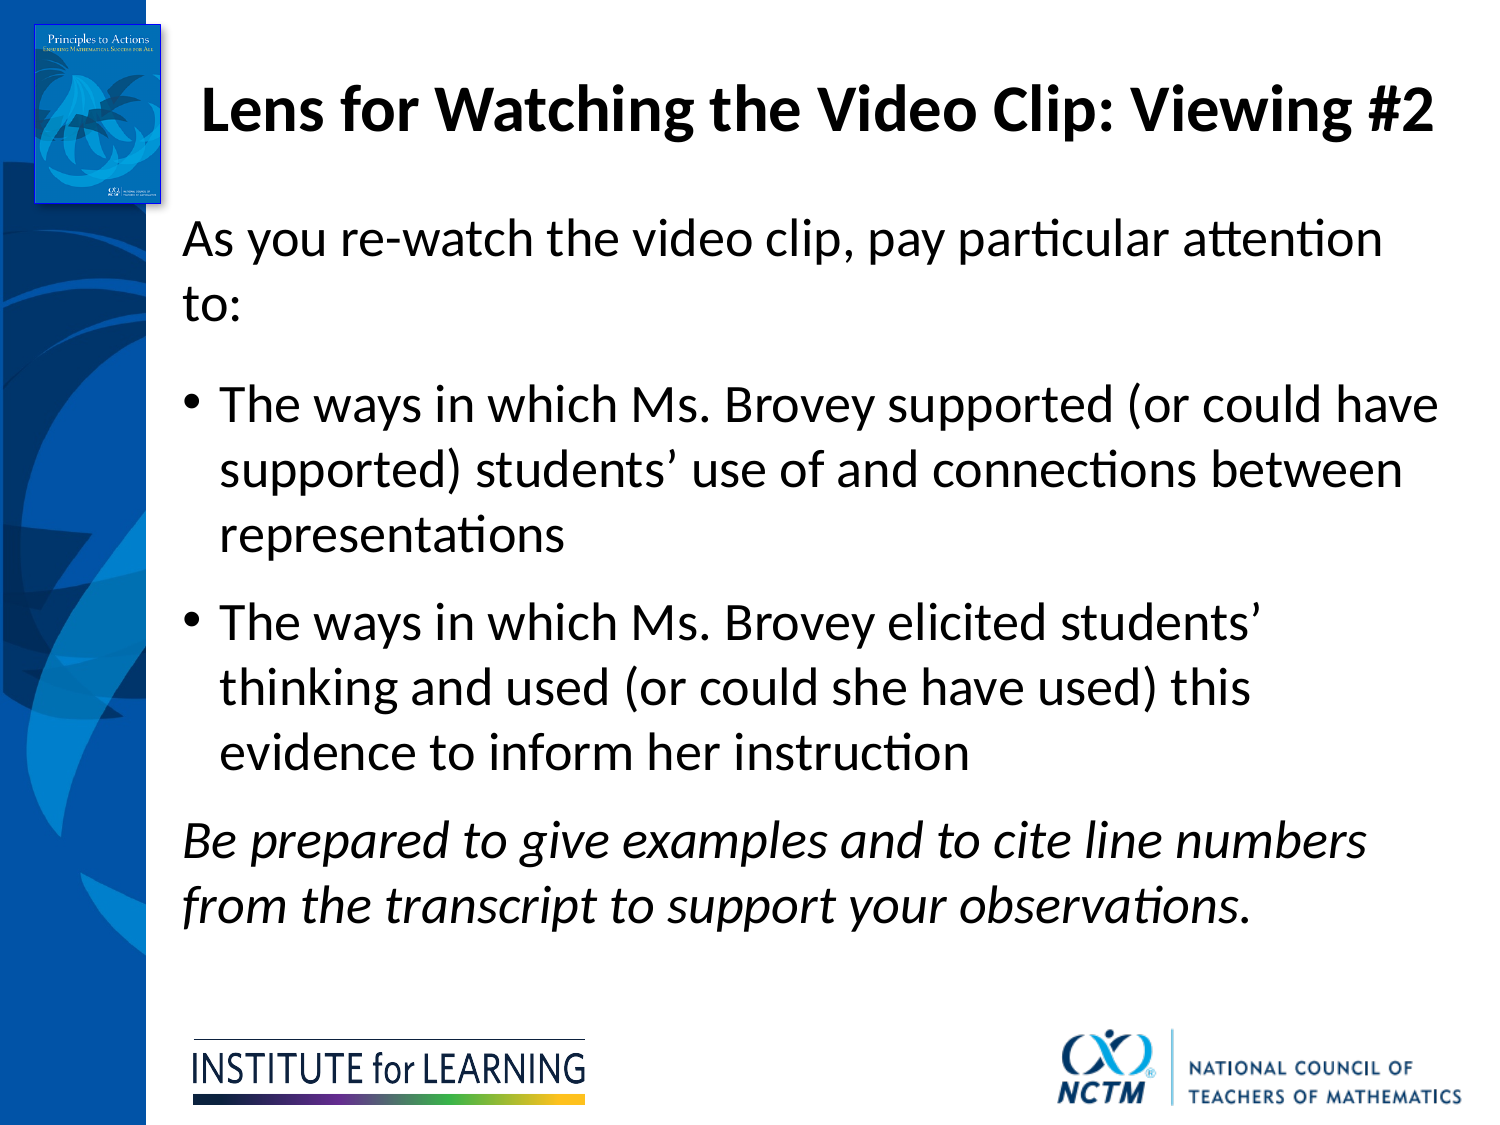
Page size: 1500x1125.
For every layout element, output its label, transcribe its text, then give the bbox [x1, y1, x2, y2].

picture [35, 25, 160, 203]
title Lens for Watching the Video Clip: Viewing #2 [167, 45, 1470, 165]
list As you re-watch the video clip, pay particular attention to: The ways in which Ms. Brovey supported (or could have supported) students’ use of and connections between representations The ways in which Ms. Brovey elicited students’ thinking and used (or could she have used) this evidence to inform her instruction Be prepared to give examples and to cite line numbers from the transcript to support your observations. [167, 194, 1470, 960]
picture [0, 0, 146, 1125]
picture [193, 1038, 585, 1105]
